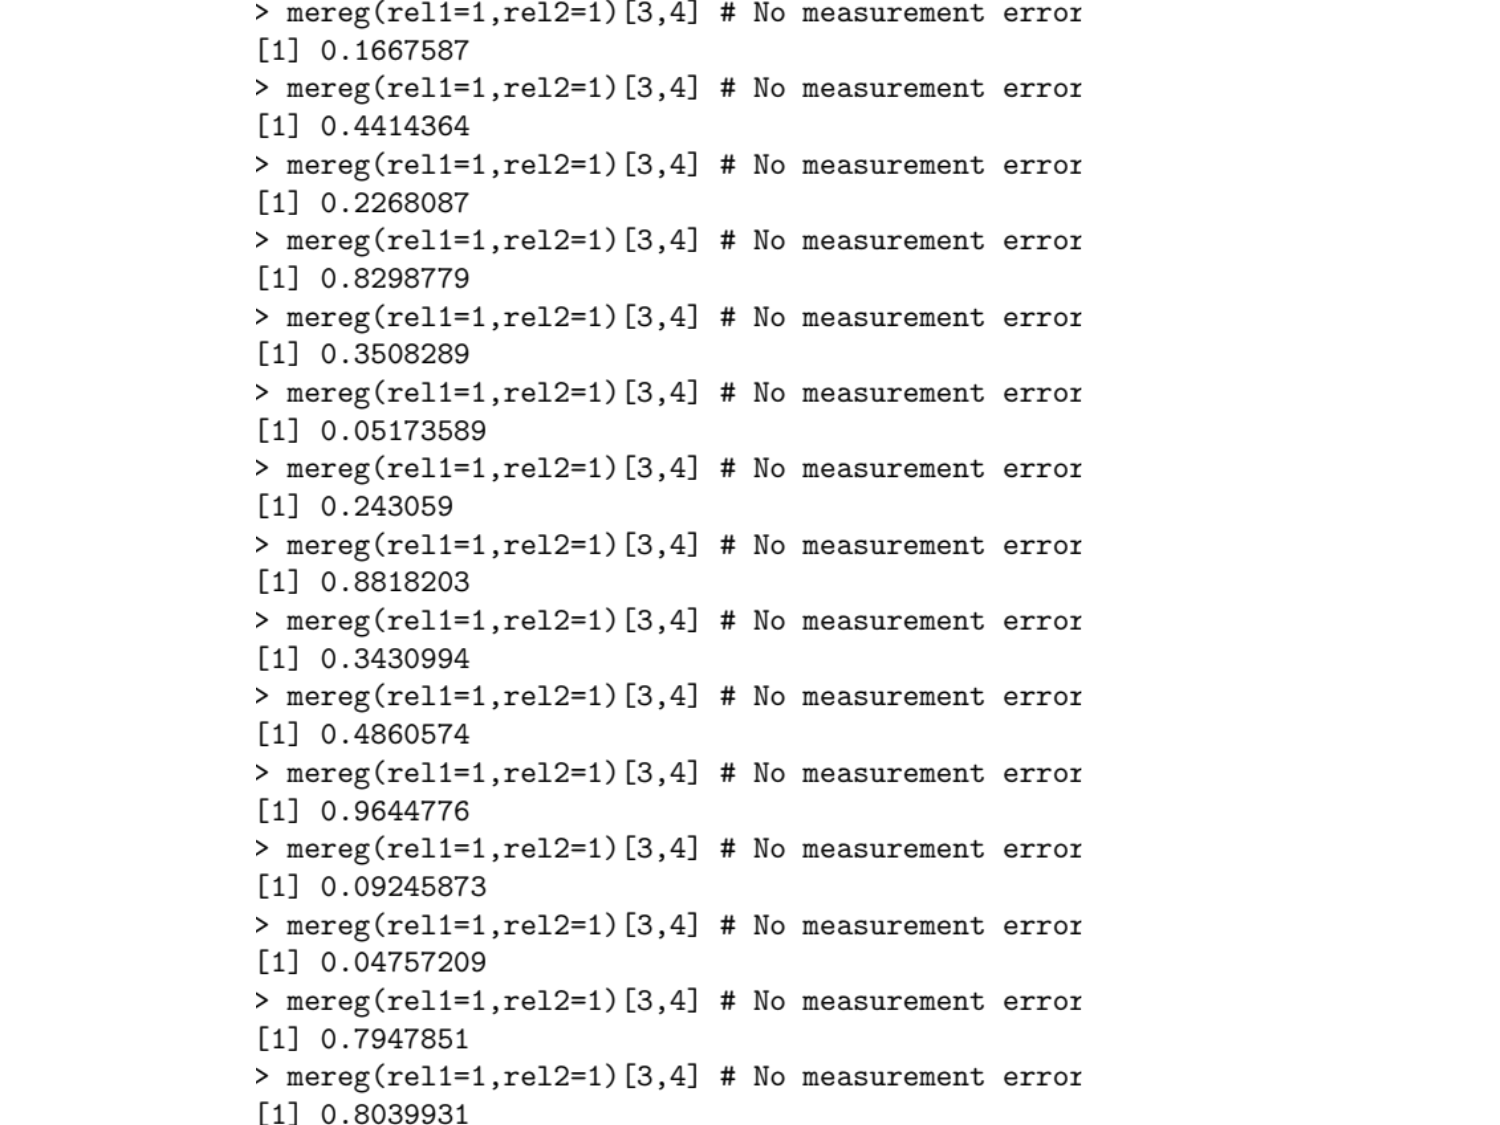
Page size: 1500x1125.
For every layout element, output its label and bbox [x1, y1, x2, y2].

picture [255, 0, 1082, 1125]
